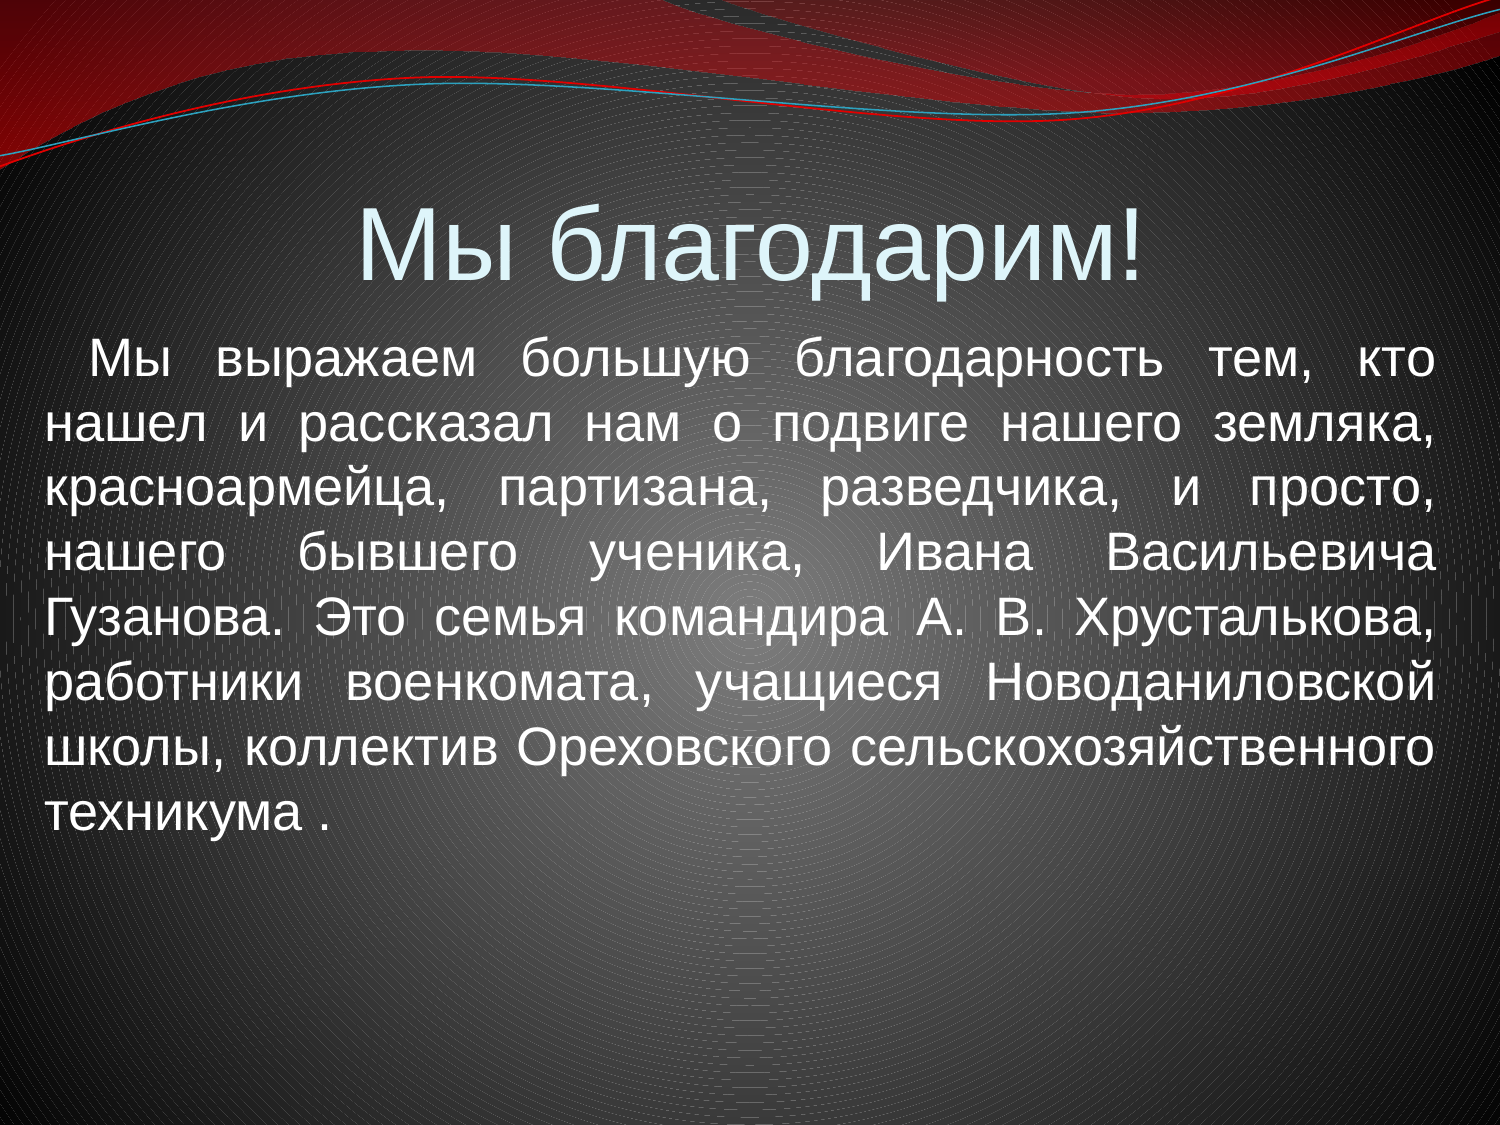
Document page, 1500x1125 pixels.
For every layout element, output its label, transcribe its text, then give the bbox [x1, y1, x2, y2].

list Мы выражаем большую благодарность тем, кто нашел и рассказал нам о подвиге нашего земляка, красноармейца, партизана, разведчика, и просто, нашего бывшего ученика, Ивана Васильевича Гузанова. Это семья командира А. В. Хрусталькова, работники военкомата, учащиеся Новоданиловской школы, коллектив Ореховского сельскохозяйственного техникума . [29, 314, 1454, 1035]
title Мы благодарим! [76, 113, 1427, 302]
